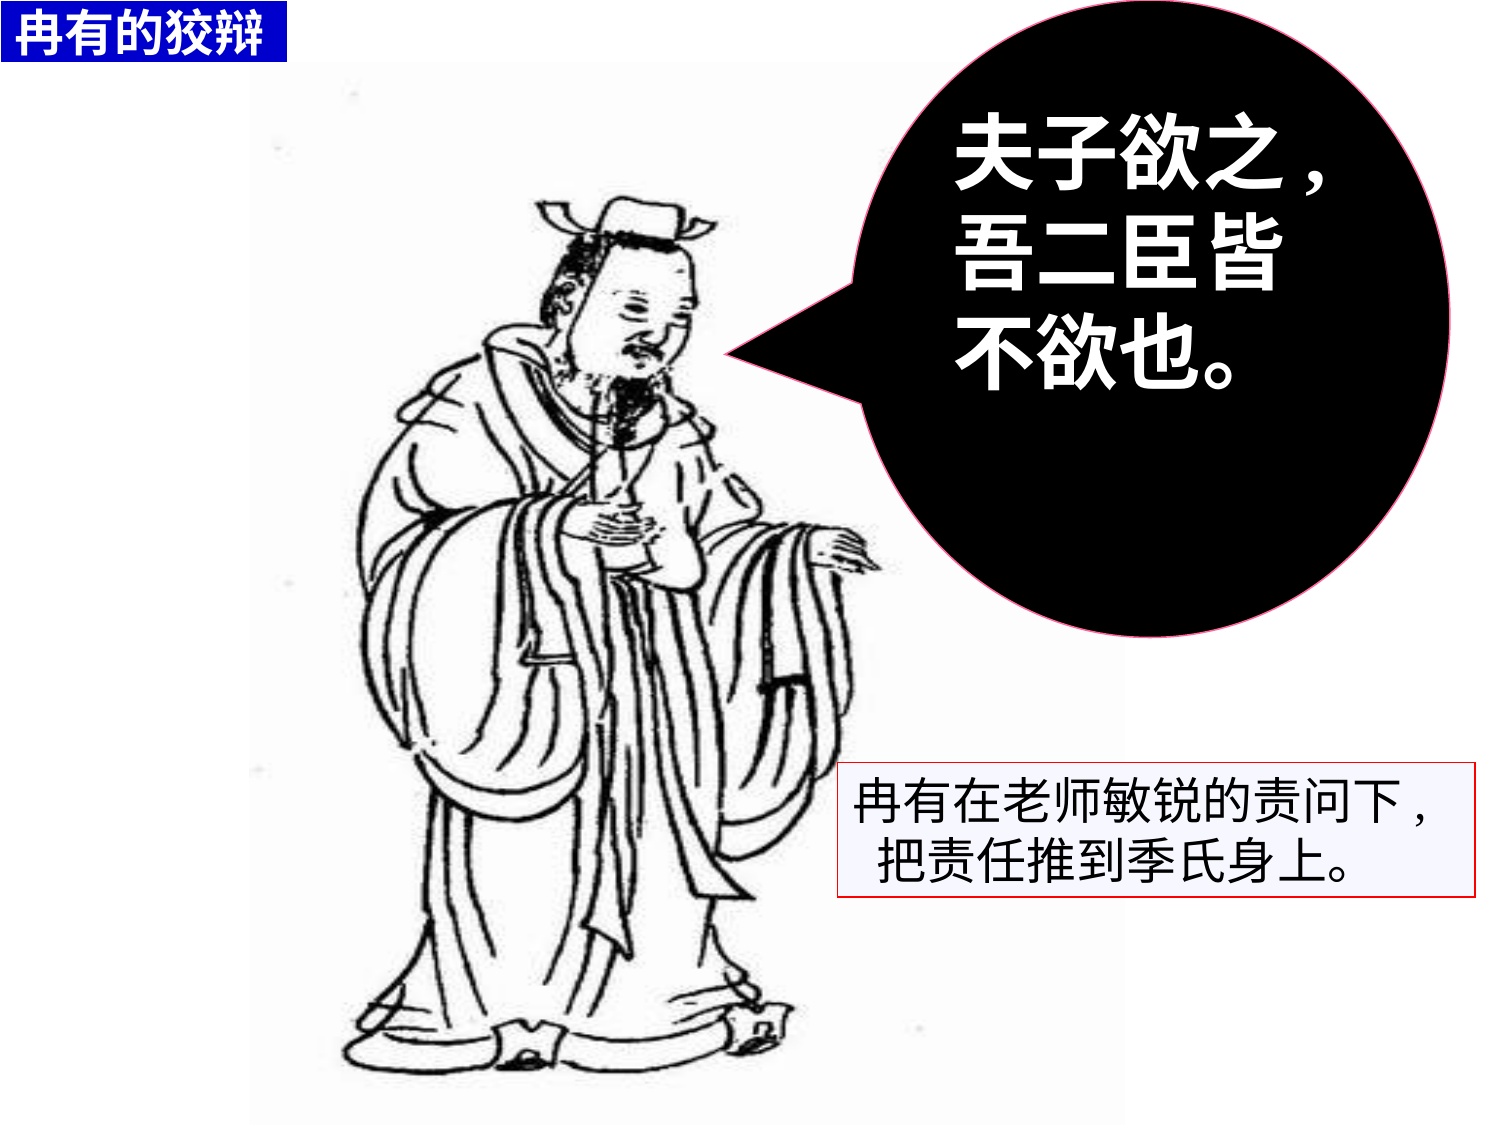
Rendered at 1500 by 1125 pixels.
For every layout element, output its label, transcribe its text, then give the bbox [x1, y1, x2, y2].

title 冉有的狡辩 [0, 0, 288, 63]
picture [249, 62, 1126, 1125]
text_box 夫子欲之,吾二臣皆不欲也。 [974, 0, 1450, 638]
text_box 冉有在老师敏锐的责问下, 把责任推到季氏身上。 [1129, 762, 1475, 898]
